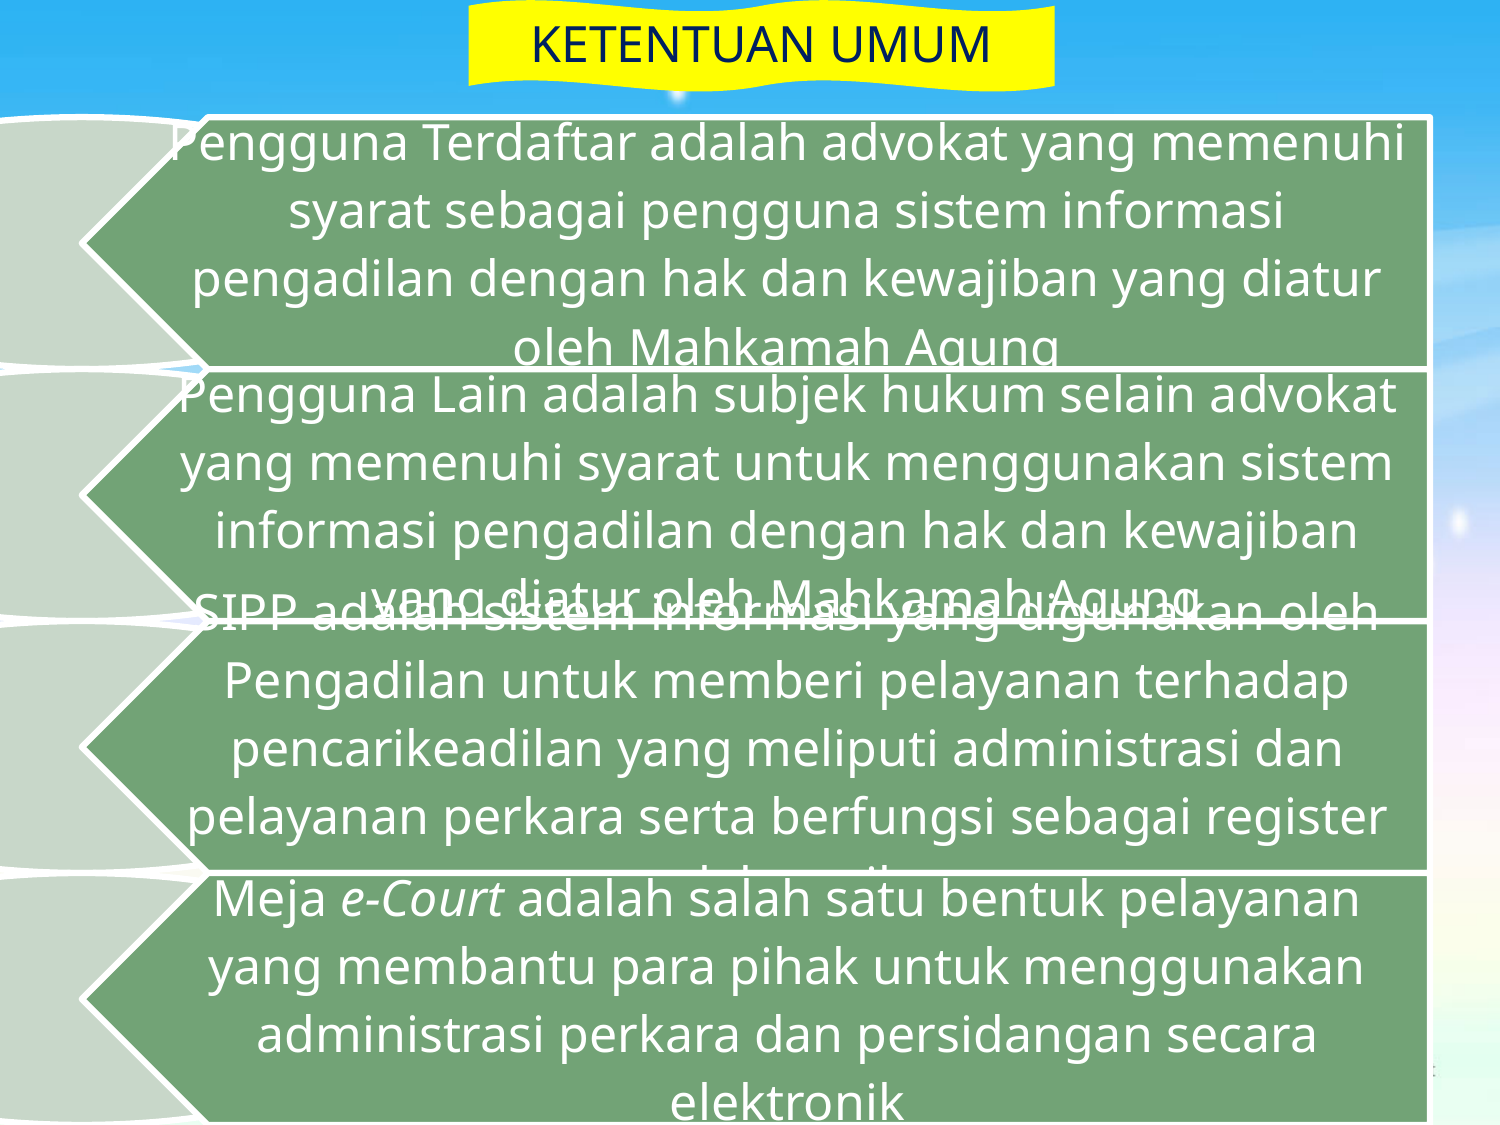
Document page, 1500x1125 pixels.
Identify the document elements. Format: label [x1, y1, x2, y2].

picture [0, 0, 1500, 116]
text_box [0, 116, 1500, 1125]
